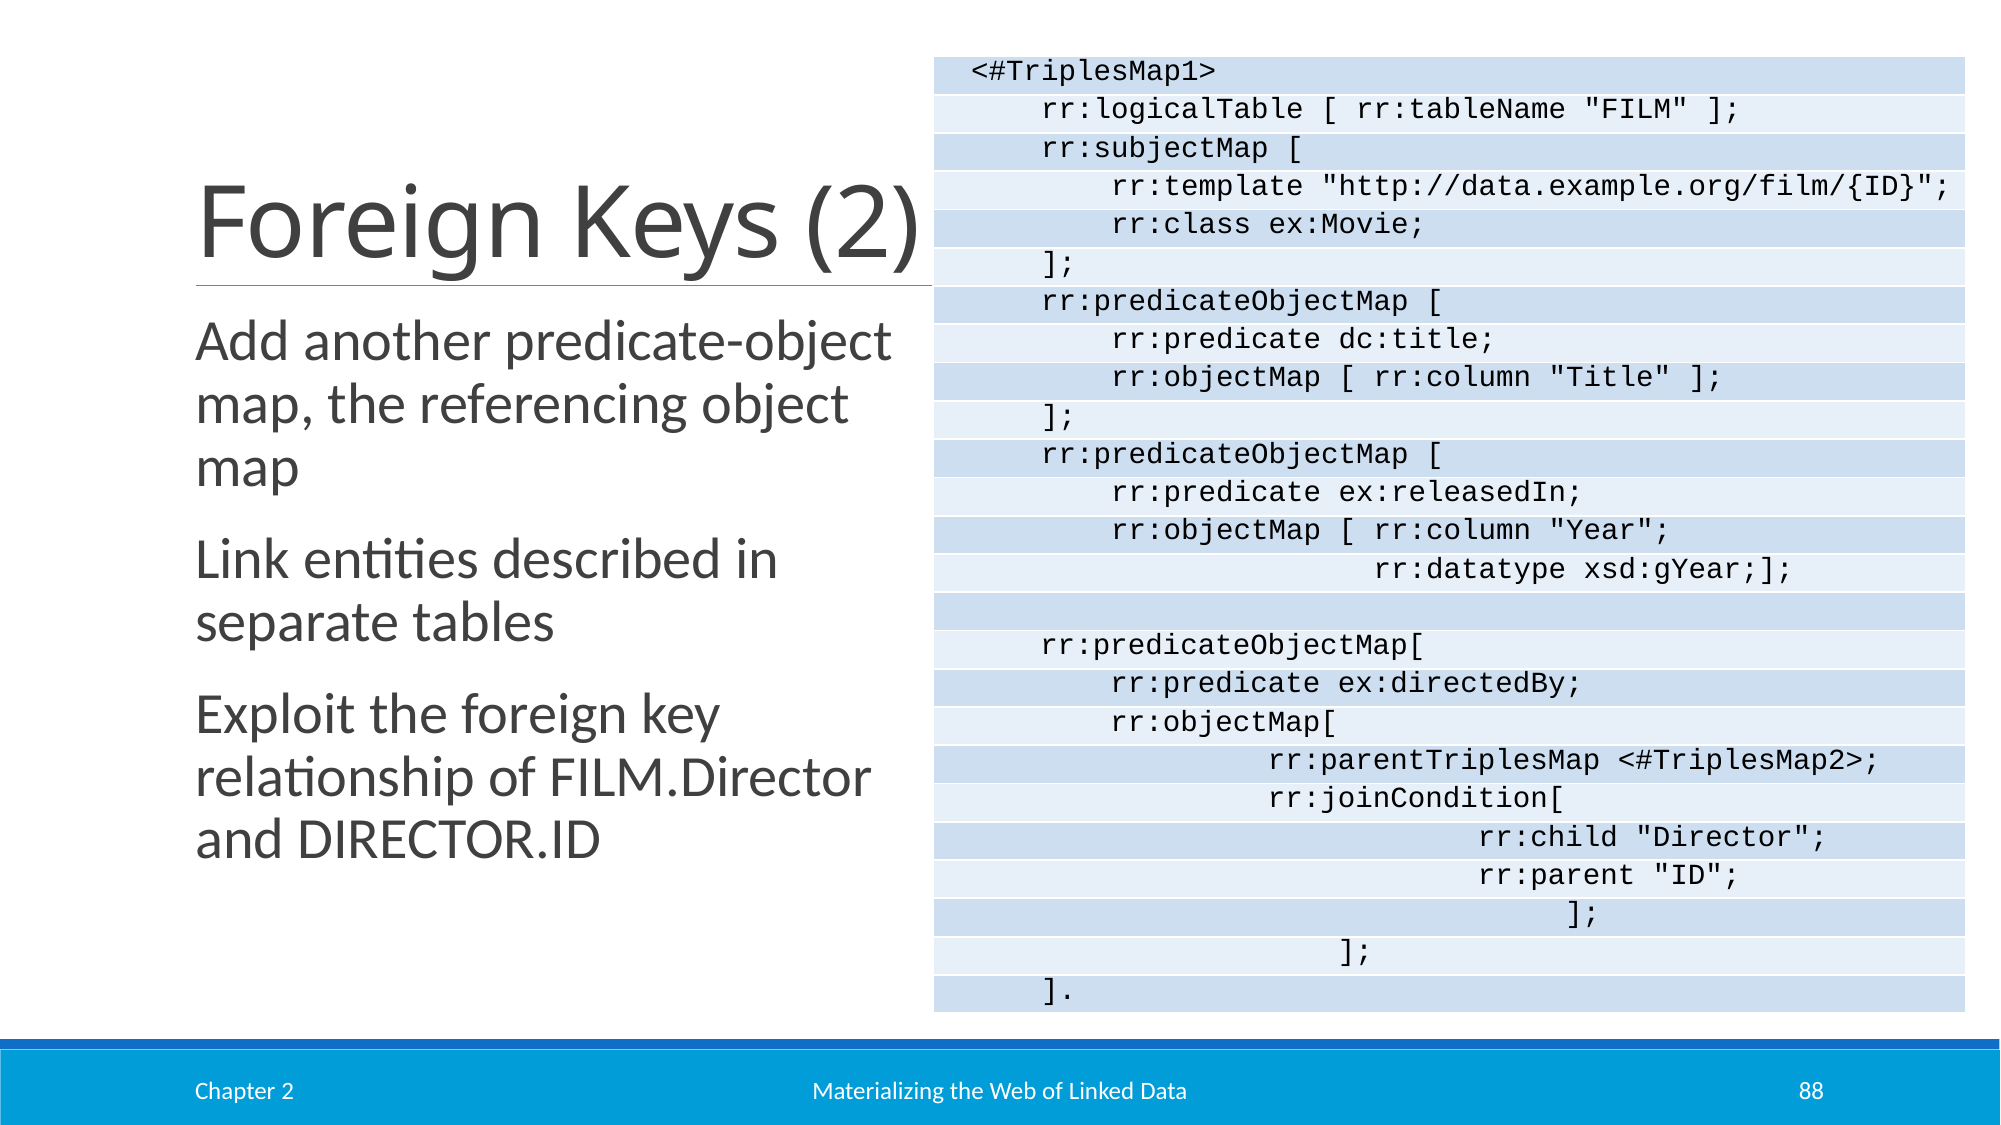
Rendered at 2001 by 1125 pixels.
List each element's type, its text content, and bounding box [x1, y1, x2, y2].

table_cell rr:joinCondition[ [934, 784, 1965, 821]
table_cell rr:parent "ID"; [934, 861, 1965, 897]
table_cell rr:parentTriplesMap <#TriplesMap2>; [934, 746, 1965, 783]
table_cell rr:objectMap [ rr:column "Title" ]; [934, 363, 1965, 400]
footer Materializing the Web of Linked Data [604, 1059, 1396, 1120]
table_cell rr:predicate ex:directedBy; [934, 670, 1965, 706]
slide_number 88 [1624, 1059, 1840, 1120]
slide_number Chapter 2 [180, 1059, 586, 1120]
table_cell ]; [934, 402, 1965, 438]
table_cell rr:objectMap [ rr:column "Year"; [934, 517, 1965, 553]
table_cell rr:objectMap[ [934, 708, 1965, 744]
table_cell ]; [934, 249, 1965, 285]
table_cell ]; [934, 899, 1965, 936]
table_header <#TriplesMap1> [934, 57, 1965, 94]
table_cell rr:predicateObjectMap [ [934, 440, 1965, 477]
table_cell ]. [934, 976, 1965, 1012]
title Foreign Keys (2) [180, 47, 1830, 285]
table_cell rr:predicateObjectMap[ [934, 631, 1965, 668]
table_cell rr:template "http://data.example.org/film/{ID}"; [934, 172, 1965, 209]
table_cell ]; [934, 938, 1965, 974]
table_cell rr:datatype xsd:gYear;]; [934, 555, 1965, 591]
table_cell rr:predicate dc:title; [934, 325, 1965, 362]
table_cell rr:class ex:Movie; [934, 210, 1965, 247]
table_cell rr:predicate ex:releasedIn; [934, 478, 1965, 515]
table_cell rr:child "Director"; [934, 823, 1965, 859]
table_cell [934, 593, 1965, 630]
table_cell rr:predicateObjectMap [ [934, 287, 1965, 323]
table_cell rr:subjectMap [ [934, 134, 1965, 170]
list Add another predicate-object map, the referencing object map Link entities described in separate tables Exploit the foreign key relationship of FILM.Director and DIRECTOR.ID [180, 302, 932, 987]
table_cell rr:logicalTable [ rr:tableName "FILM" ]; [934, 96, 1965, 132]
